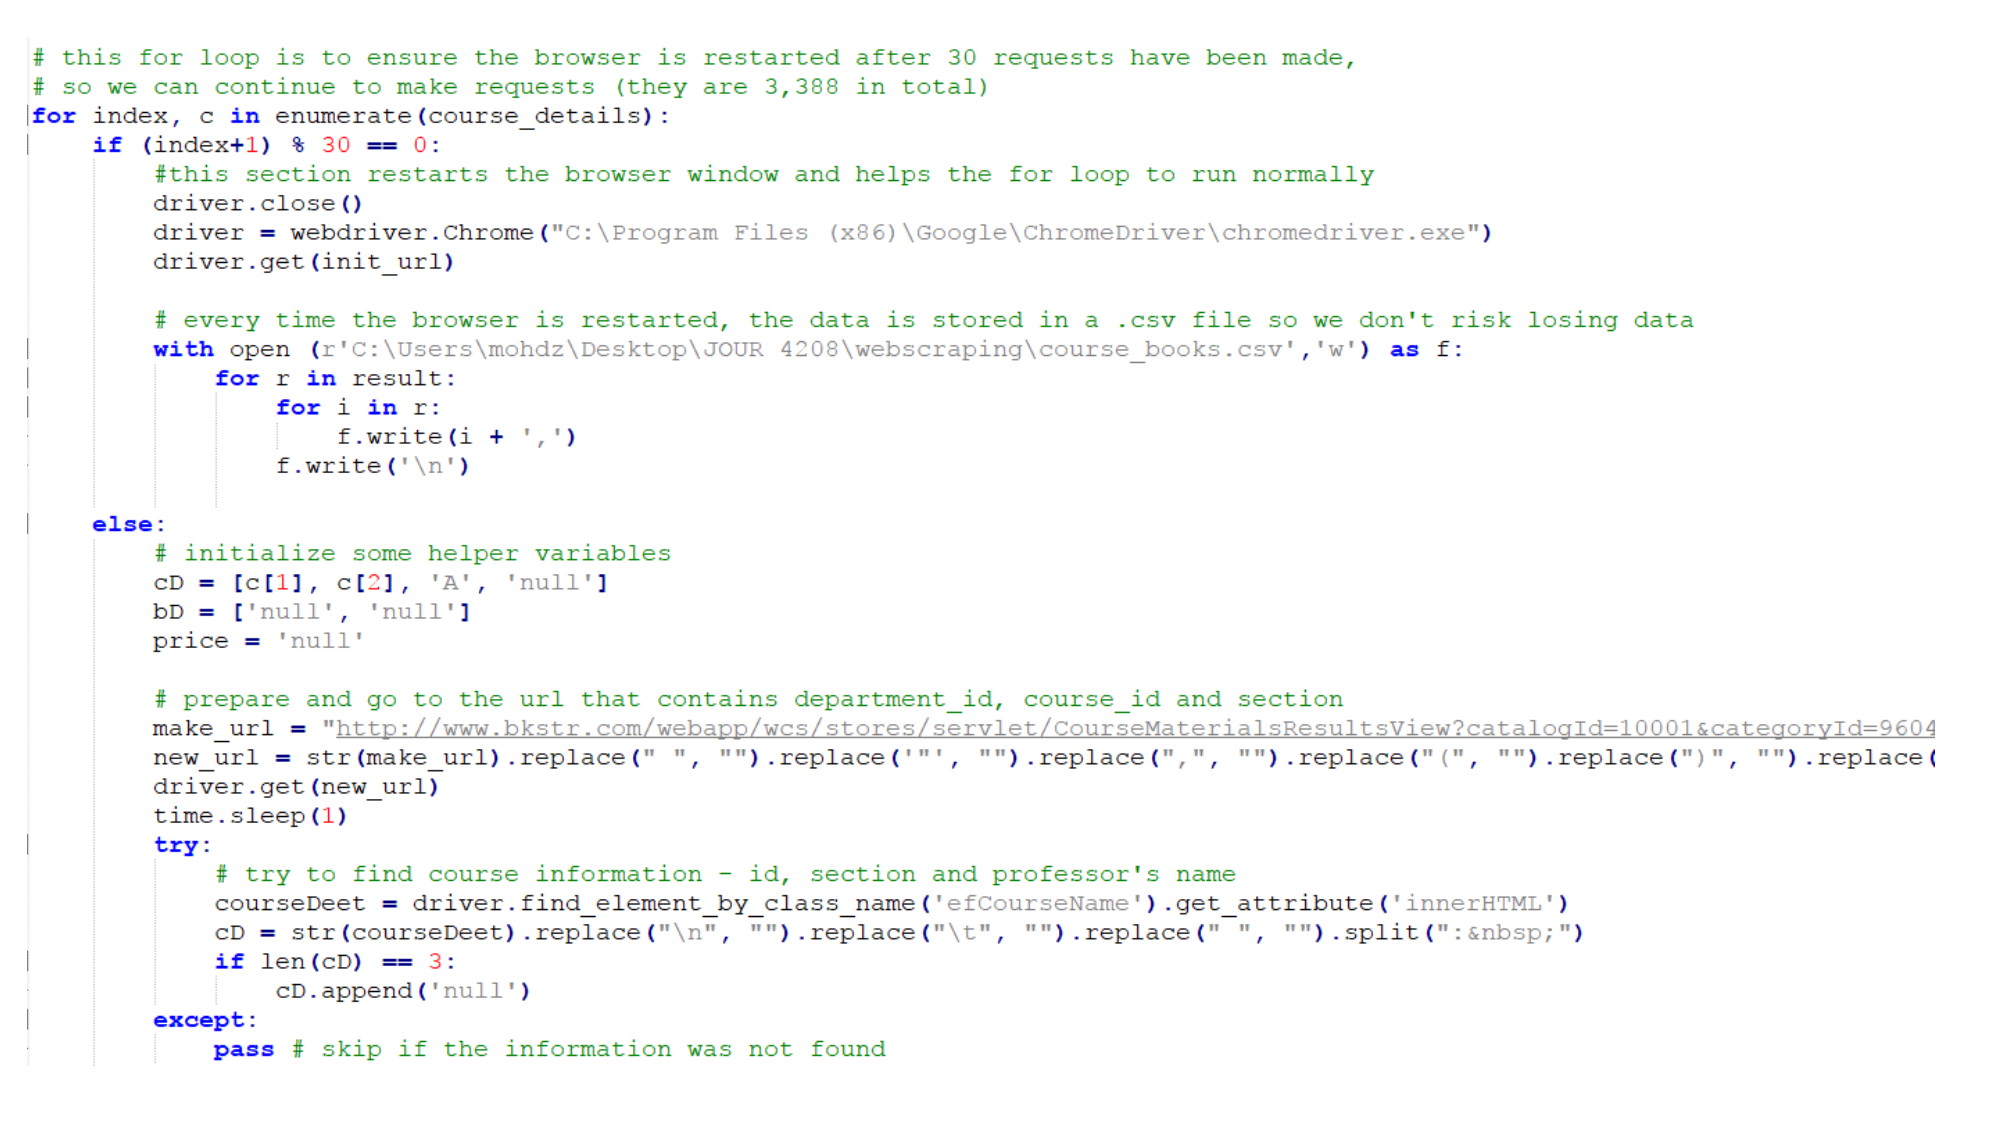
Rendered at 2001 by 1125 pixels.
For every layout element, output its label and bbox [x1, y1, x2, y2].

picture [27, 37, 1935, 1066]
